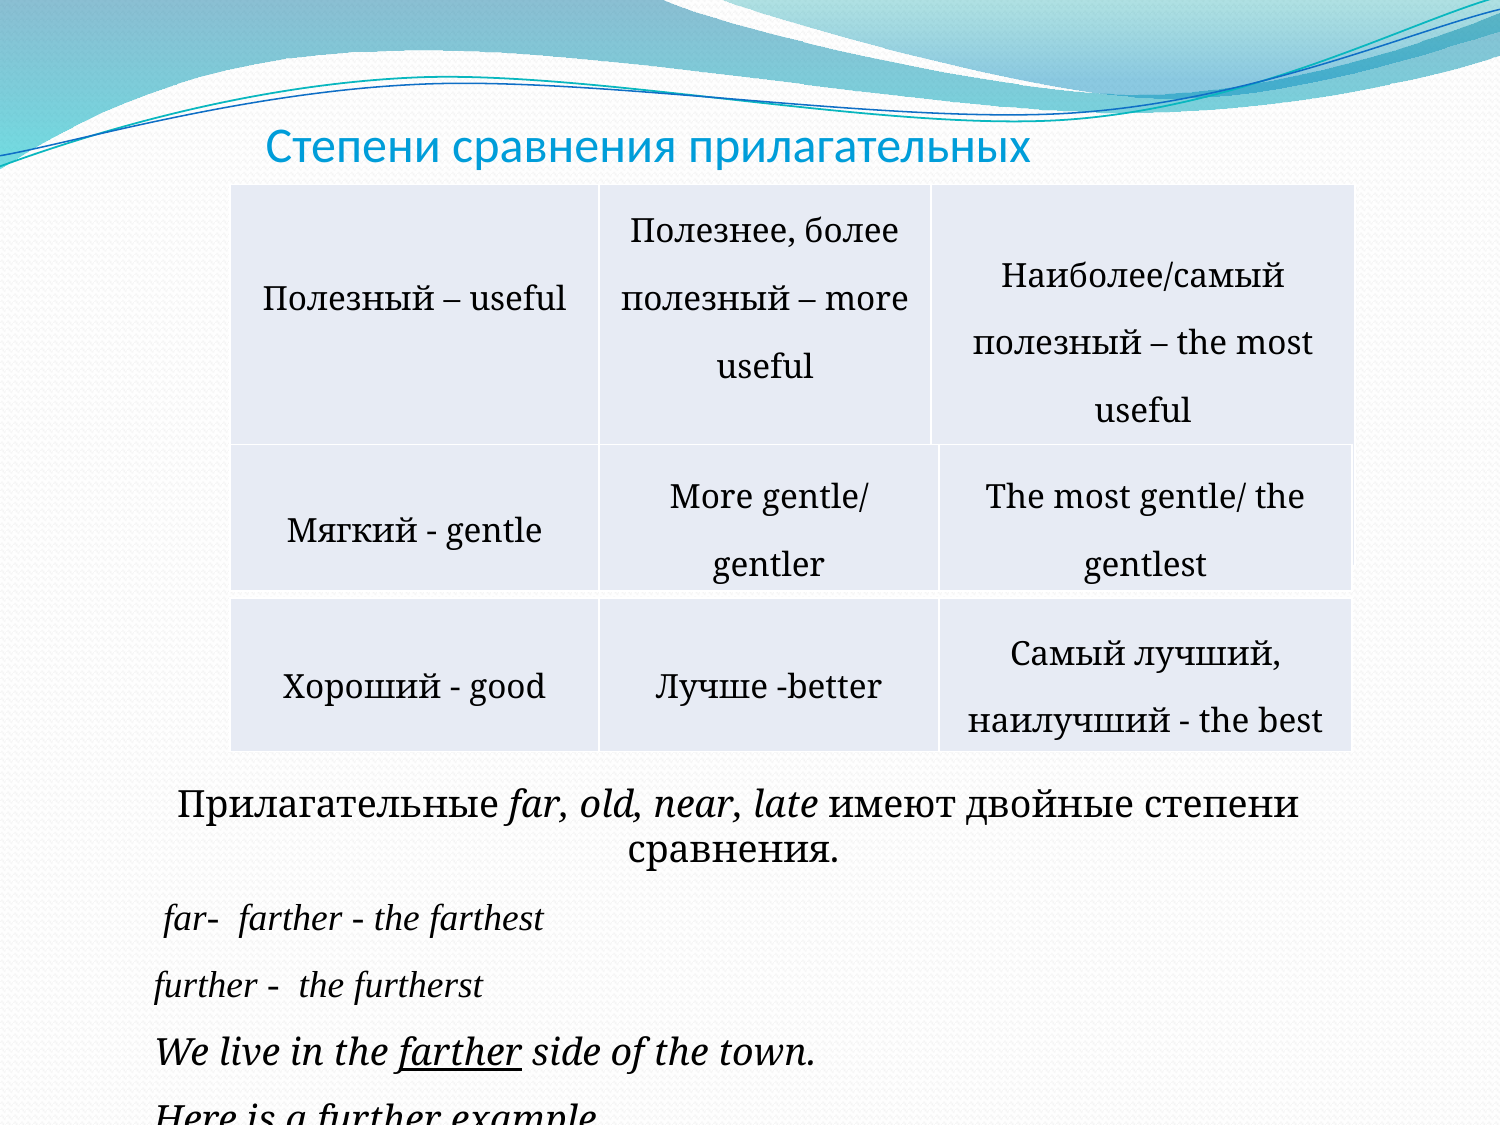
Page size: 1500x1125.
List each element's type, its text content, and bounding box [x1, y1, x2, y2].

table_header Самый лучший, наилучший - the best [940, 599, 1351, 751]
table_header More gentle/ gentler [600, 445, 938, 590]
table_header Полезнее, более полезный – more useful [600, 185, 930, 444]
table_header Наиболее/самый полезный – the most useful [932, 185, 1354, 565]
table_header Мягкий - gentle [231, 445, 598, 590]
table_header Полезный – useful [231, 185, 598, 444]
table_header Хороший - good [231, 599, 598, 751]
title Степени сравнения прилагательных [265, 101, 1317, 173]
table_header The most gentle/ the gentlest [940, 445, 1351, 590]
table_header Лучше -better [600, 599, 938, 751]
text_box Прилагательные far, old, near, late имеют двойные степени сравнения. far- farther - the farthest further - the furtherst We live in the farther side of the town. Here is a further example. [64, 727, 1412, 1125]
